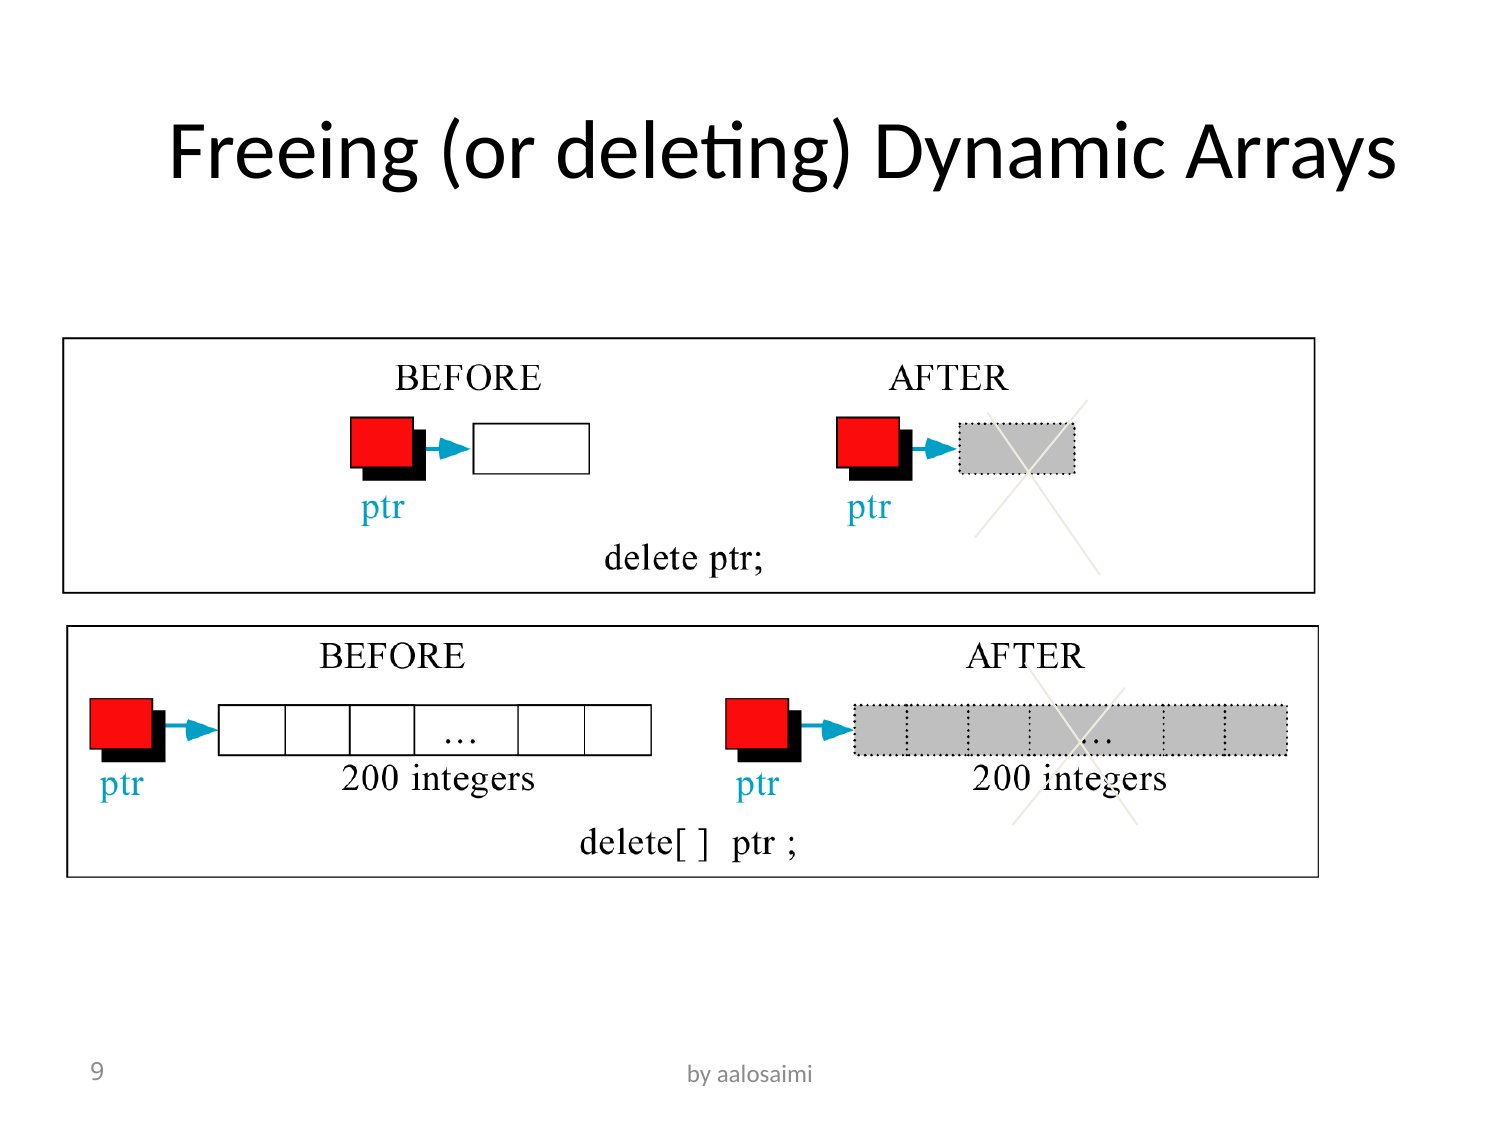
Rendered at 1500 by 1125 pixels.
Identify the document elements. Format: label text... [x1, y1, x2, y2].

slide_number 9 [75, 1042, 425, 1103]
footer by aalosaimi [512, 1042, 988, 1103]
picture [62, 337, 1320, 879]
text_box Freeing (or deleting) Dynamic Arrays [137, 90, 1430, 203]
